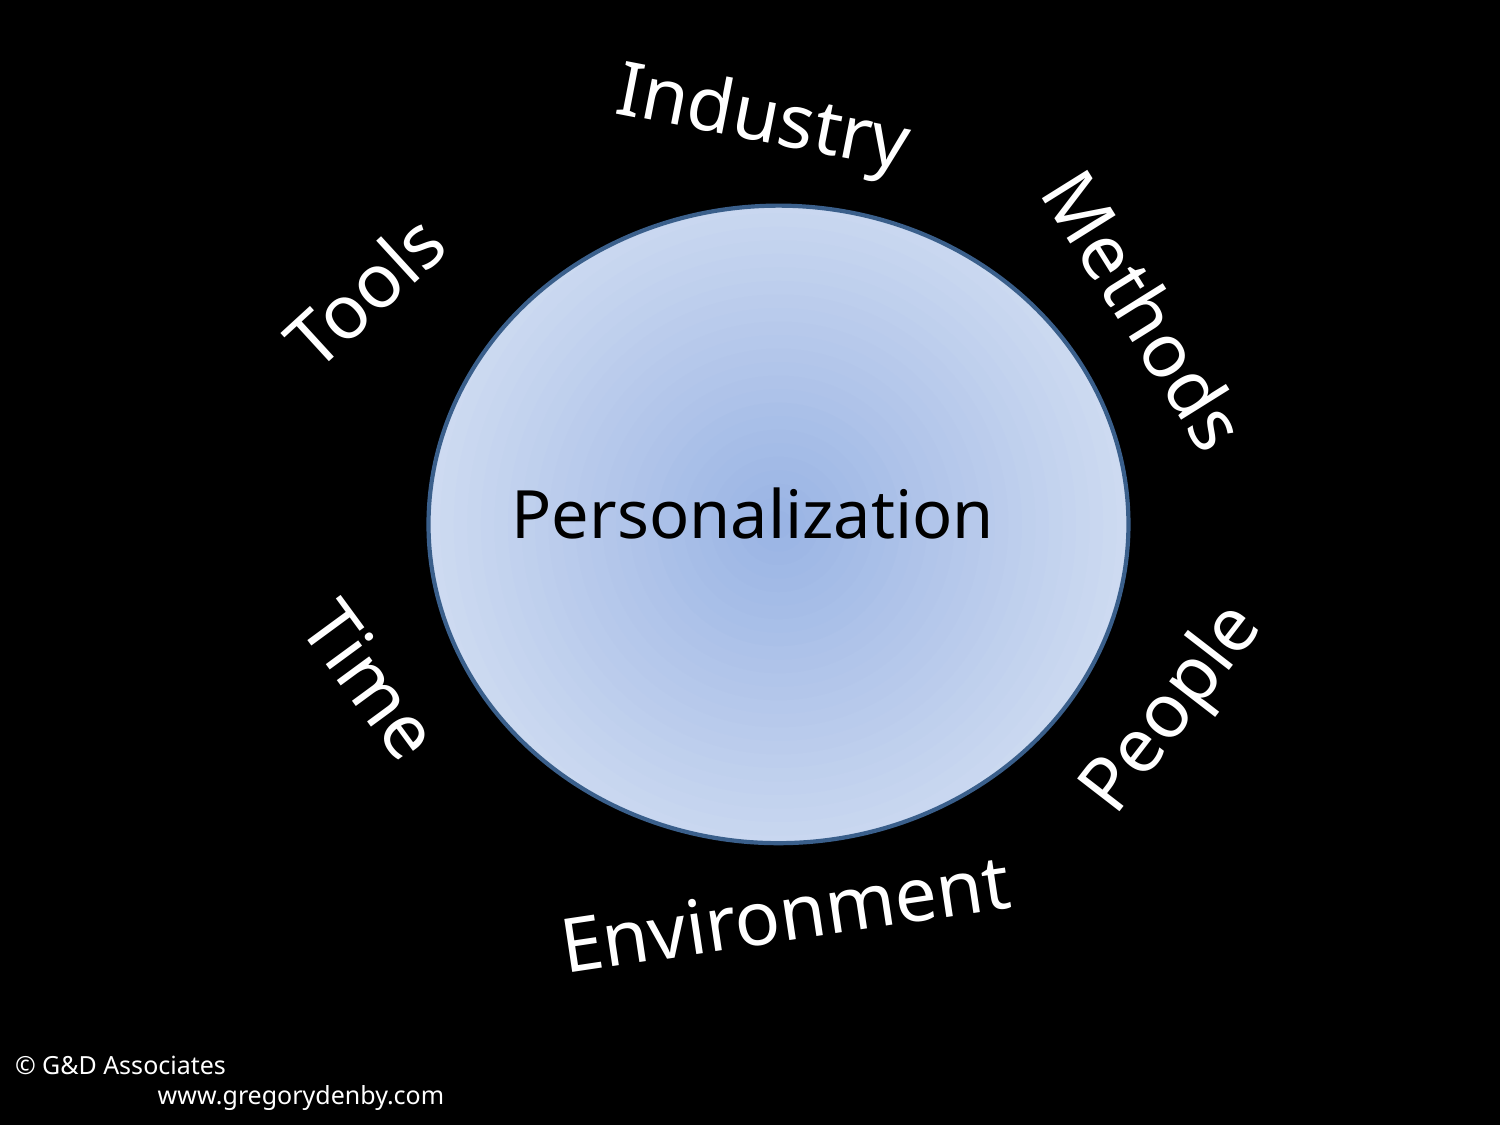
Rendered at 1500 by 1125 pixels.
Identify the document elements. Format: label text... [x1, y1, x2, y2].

footer © G&D Associates www.gregorydenby.com [0, 1064, 475, 1125]
text_box Industry [594, 29, 963, 201]
text_box People [1041, 557, 1296, 843]
text_box Personalization [496, 464, 1055, 559]
text_box Time [270, 565, 539, 878]
text_box [426, 203, 1131, 846]
text_box Tools [249, 161, 496, 400]
text_box Methods [1011, 136, 1290, 495]
text_box Environment [538, 821, 1036, 999]
